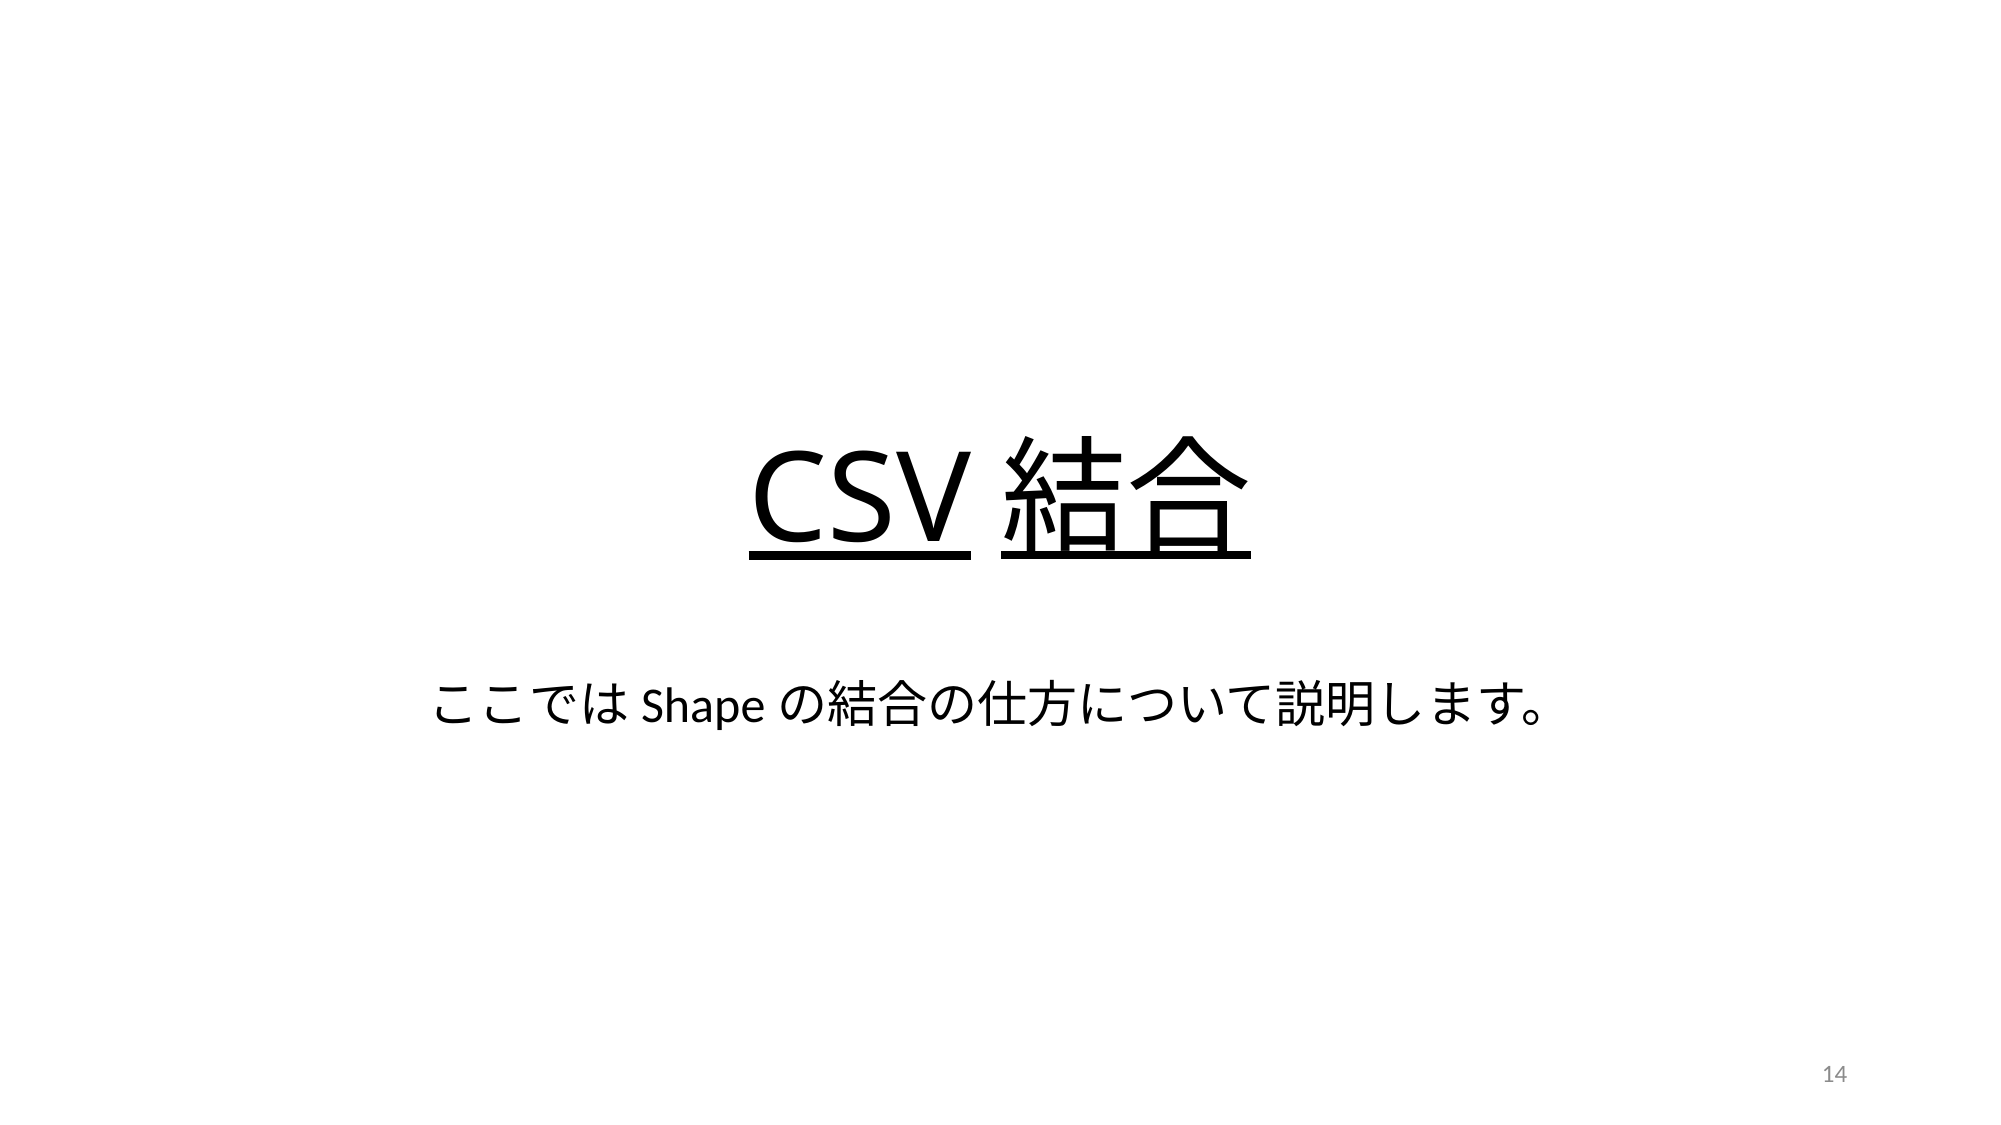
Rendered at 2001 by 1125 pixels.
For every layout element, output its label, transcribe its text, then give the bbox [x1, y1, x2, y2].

slide_number 14 [1412, 1042, 1863, 1103]
subtitle ここではShapeの結合の仕方について説明します。 [249, 590, 1750, 863]
title CSV結合 [249, 184, 1750, 576]
